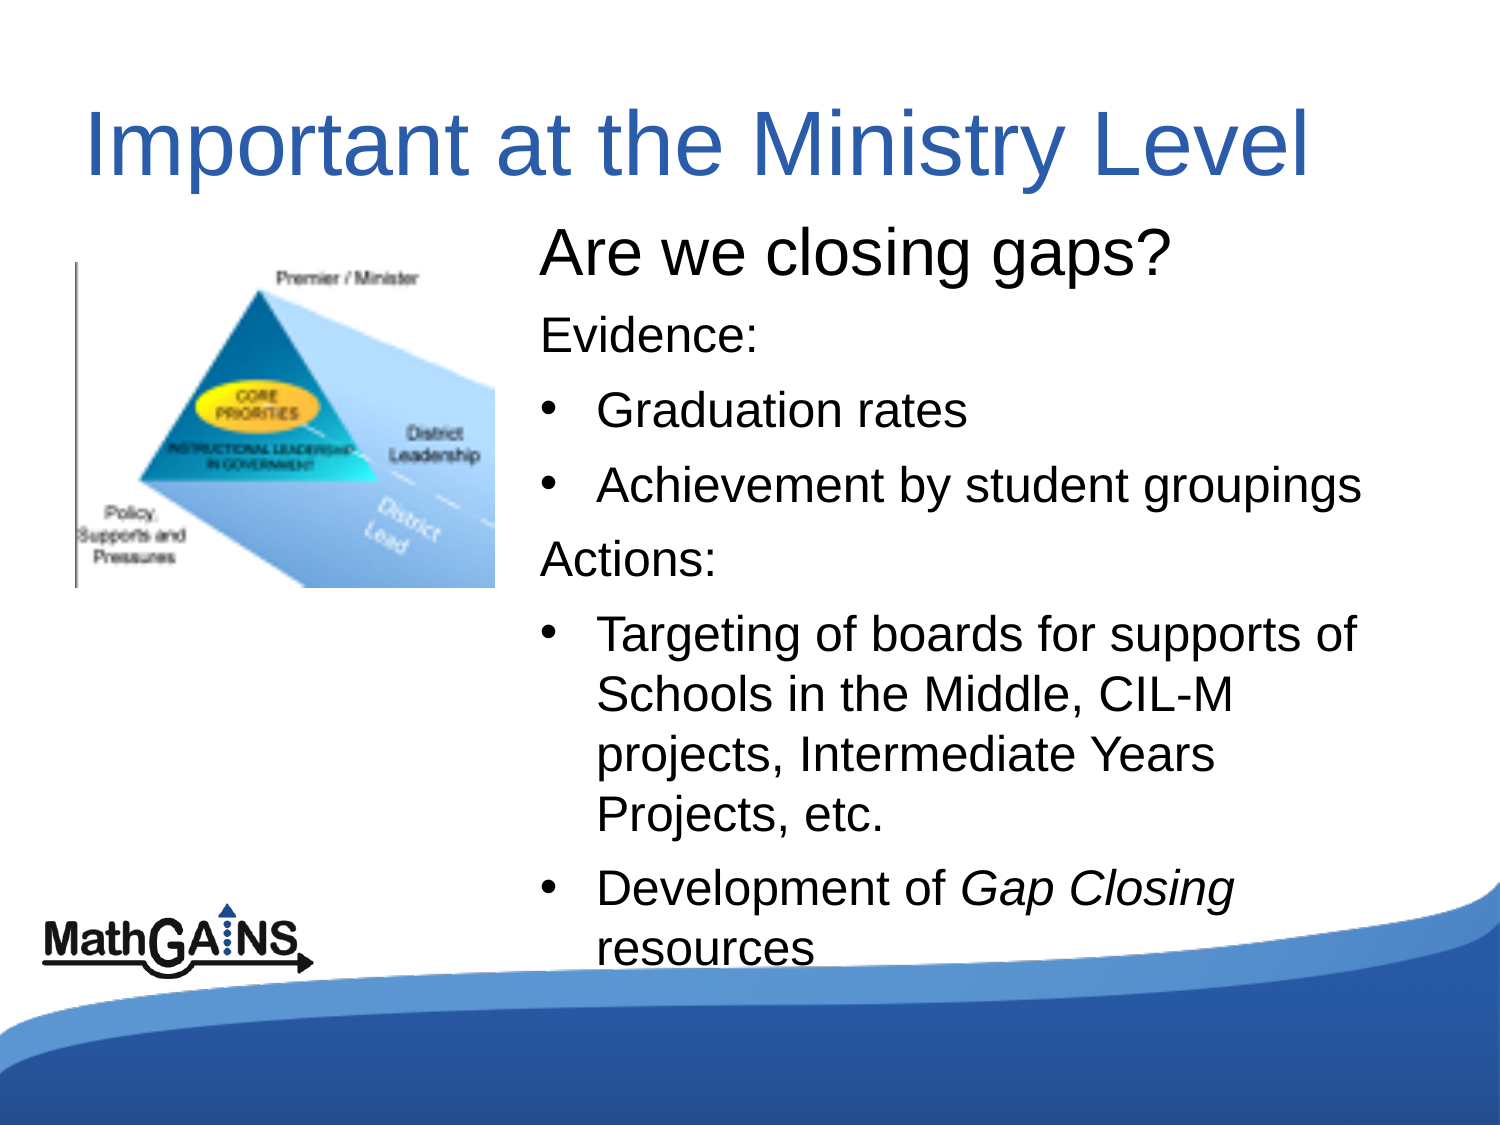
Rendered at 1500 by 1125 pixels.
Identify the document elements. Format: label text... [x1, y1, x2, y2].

picture [0, 878, 1500, 1125]
picture [74, 262, 495, 588]
title Important at the Ministry Level [74, 14, 1426, 263]
list Are we closing gaps? Evidence: Graduation rates Achievement by student groupings Actions: Targeting of boards for supports of Schools in the Middle, CIL-M projects, Intermediate Years Projects, etc. Development of Gap Closing resources [524, 199, 1426, 943]
